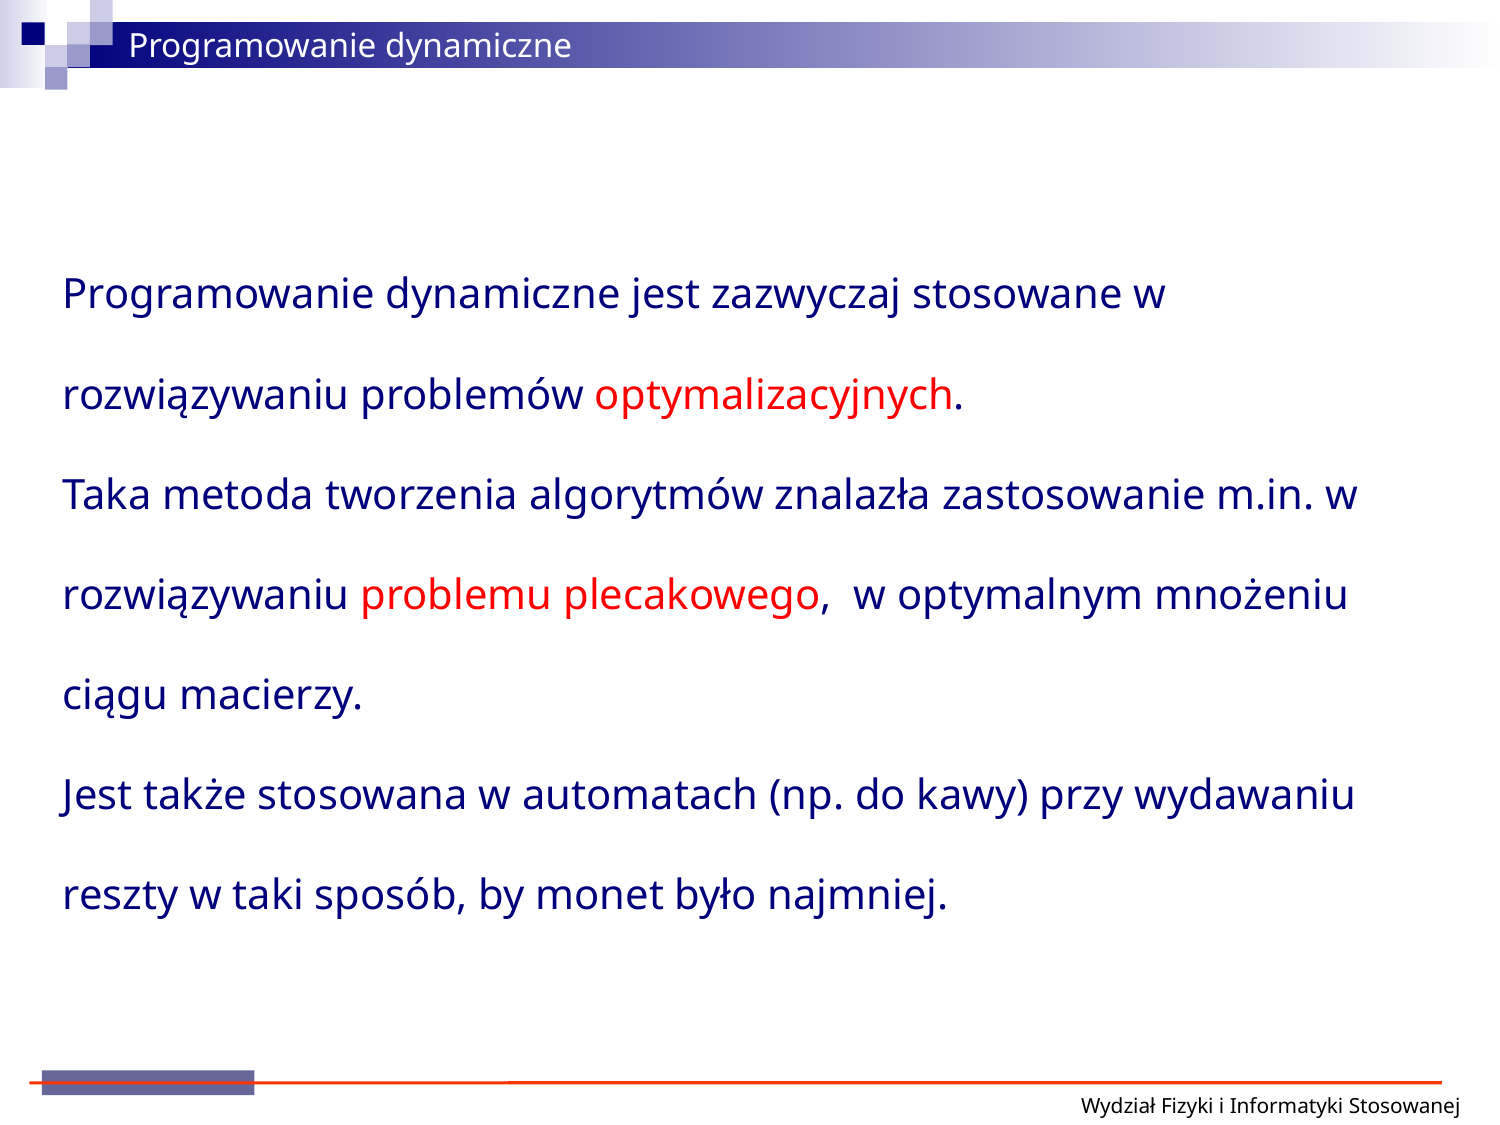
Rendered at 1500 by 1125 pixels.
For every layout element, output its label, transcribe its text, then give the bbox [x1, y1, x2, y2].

text_box Programowanie dynamiczne jest zazwyczaj stosowane w rozwiązywaniu problemów optymalizacyjnych. Taka metoda tworzenia algorytmów znalazła zastosowanie m.in. w rozwiązywaniu problemu plecakowego, w optymalnym mnożeniu ciągu macierzy. Jest także stosowana w automatach (np. do kawy) przy wydawaniu reszty w taki sposób, by monet było najmniej. [47, 209, 1450, 925]
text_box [29, 1070, 1443, 1096]
text_box Programowanie dynamiczne [113, 16, 749, 71]
text_box Wydział Fizyki i Informatyki Stosowanej [1066, 1084, 1476, 1125]
